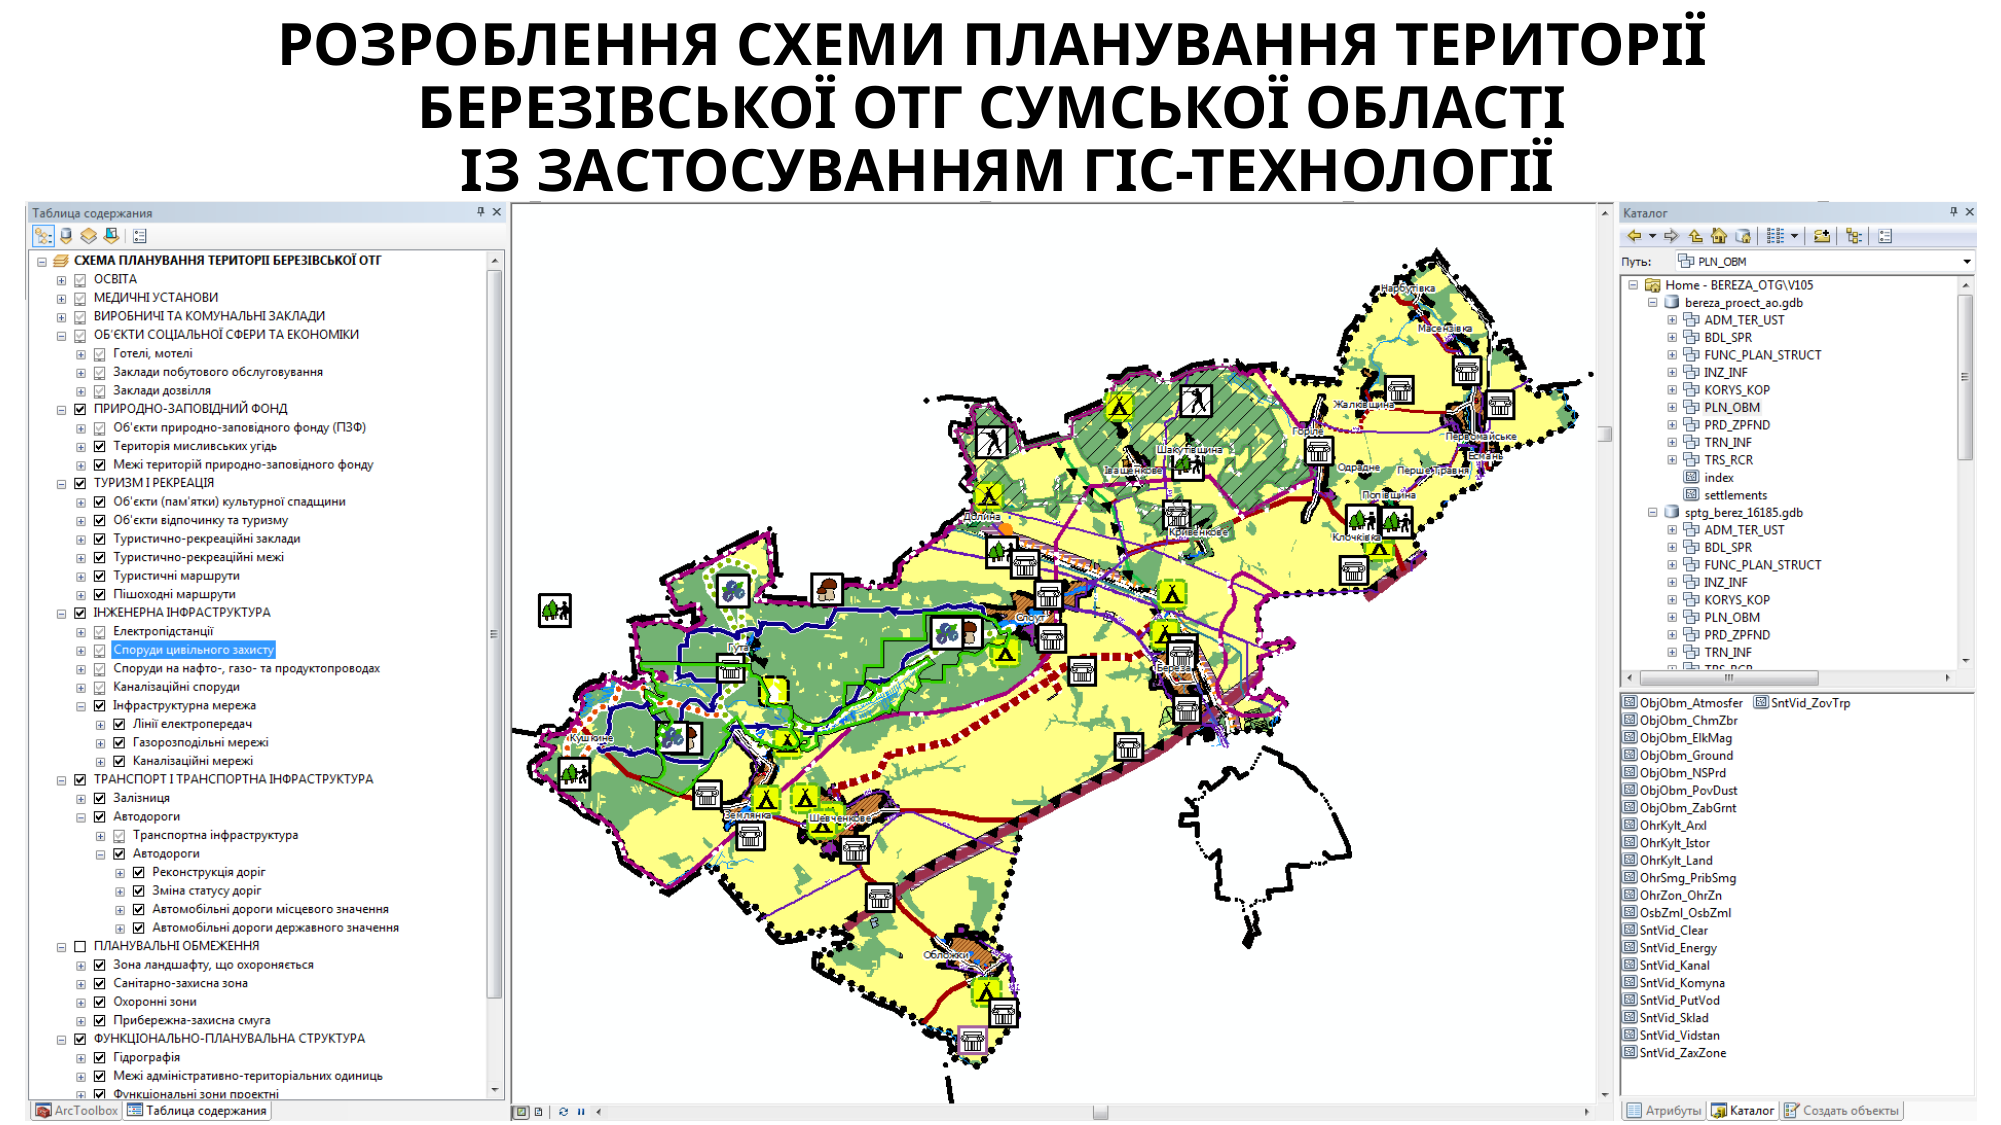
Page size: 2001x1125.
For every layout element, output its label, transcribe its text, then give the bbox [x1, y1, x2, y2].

title РОЗРОБЛЕННЯ СХЕМИ ПЛАНУВАННЯ ТЕРИТОРІЇ БЕРЕЗІВСЬКОЇ ОТГ СУМСЬКОЇ ОБЛАСТІ ІЗ ЗАСТОСУВАННЯМ ГІС-ТЕХНОЛОГІЇ [137, 59, 1863, 161]
picture [25, 201, 1977, 1121]
